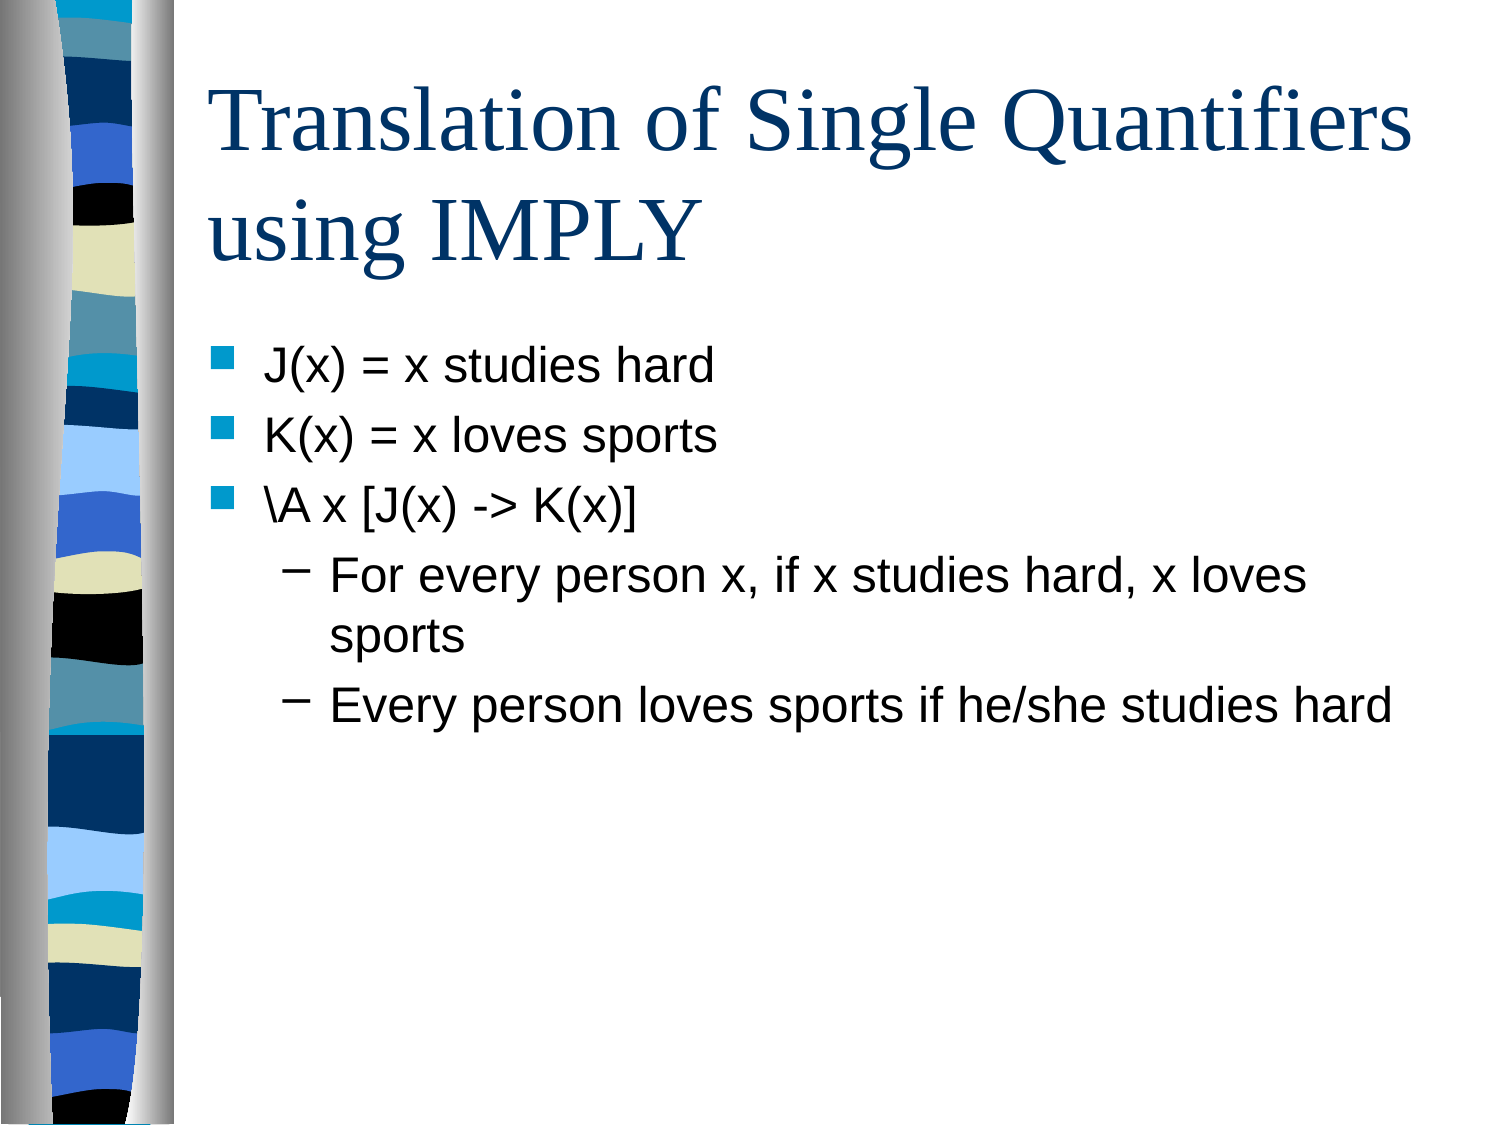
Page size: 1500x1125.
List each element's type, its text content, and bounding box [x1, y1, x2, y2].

list J(x) = x studies hard K(x) = x loves sports \A x [J(x) -> K(x)] For every person x, if x studies hard, x loves sports Every person loves sports if he/she studies hard [192, 324, 1468, 1001]
title Translation of Single Quantifiers using IMPLY [192, 74, 1468, 263]
